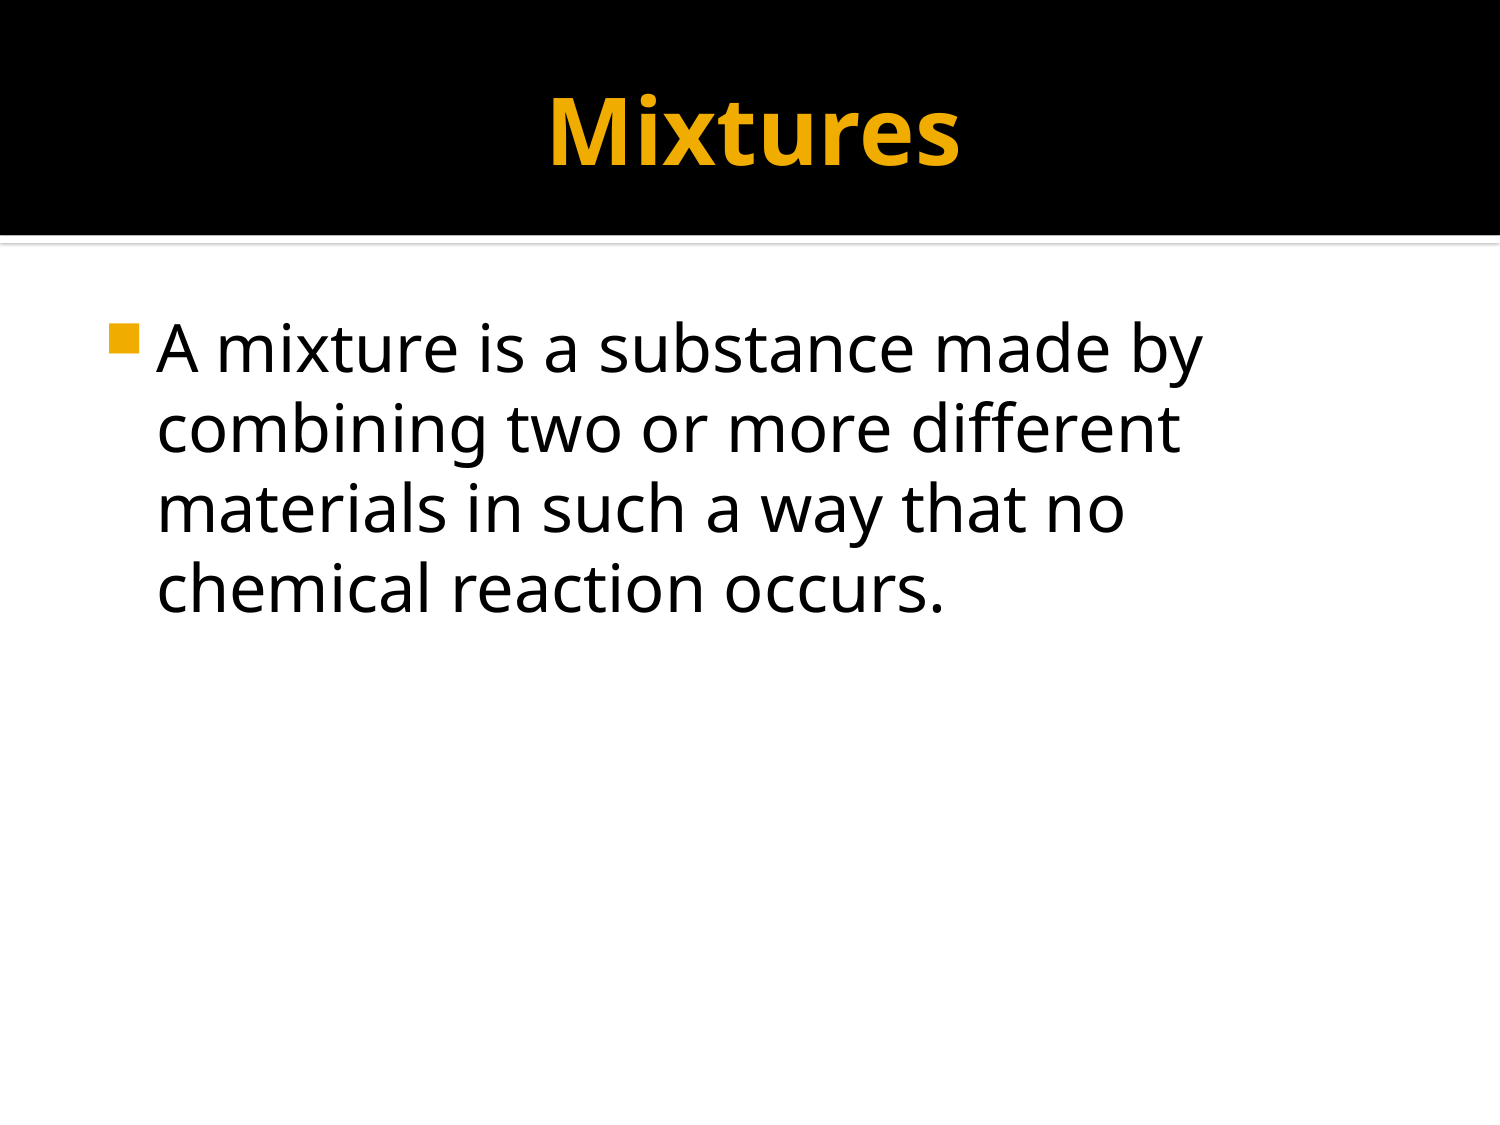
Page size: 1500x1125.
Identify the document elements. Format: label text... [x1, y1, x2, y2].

title Mixtures [75, 25, 1425, 231]
list A mixture is a substance made by combining two or more different materials in such a way that no chemical reaction occurs. [75, 291, 1425, 1050]
